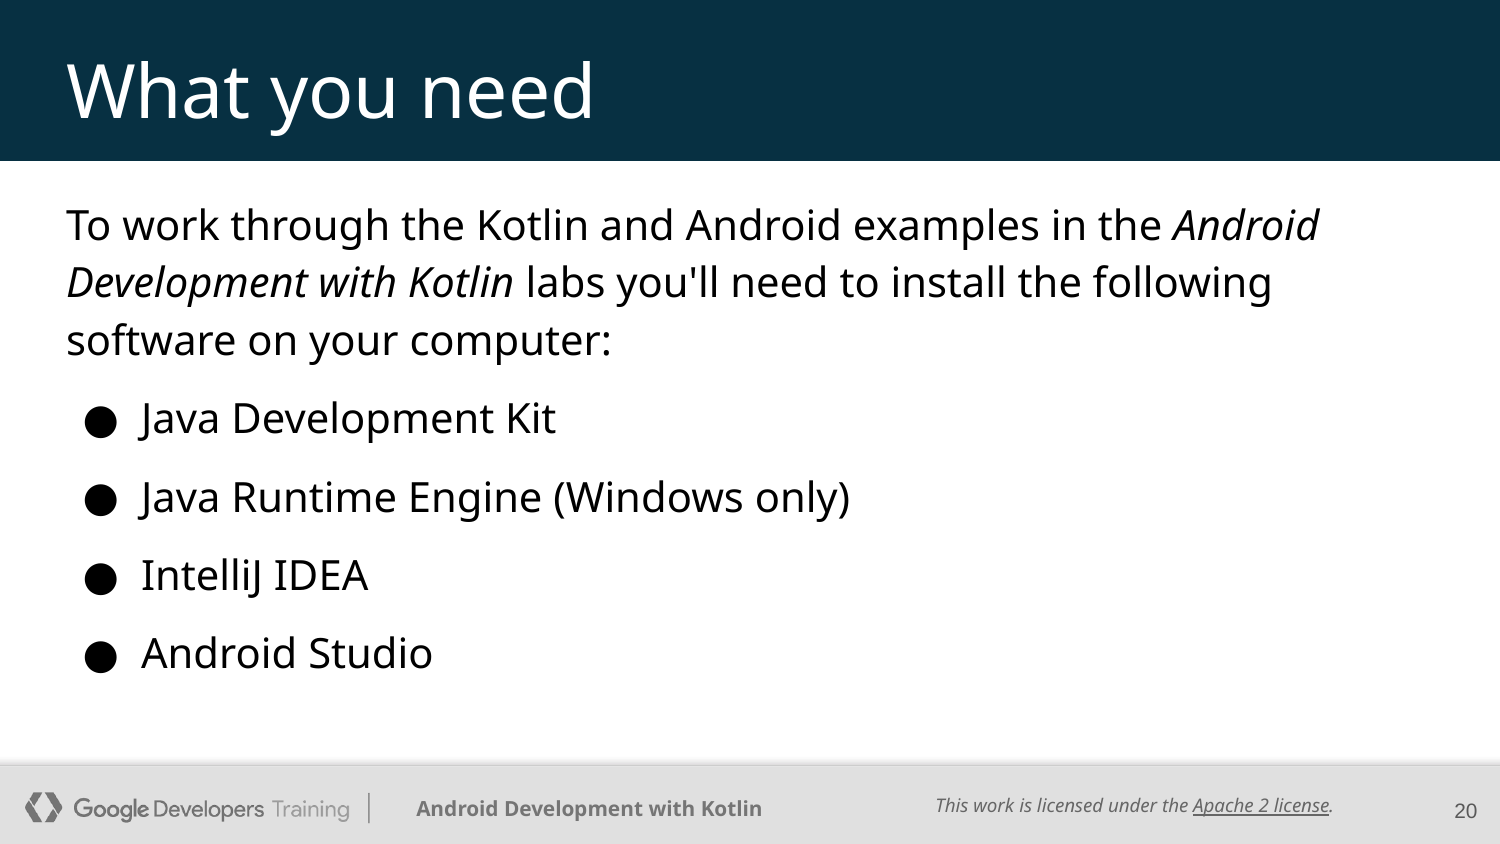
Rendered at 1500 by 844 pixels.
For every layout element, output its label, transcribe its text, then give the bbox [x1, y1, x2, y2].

title What you need [51, 28, 1472, 122]
slide_number ‹#› [1402, 777, 1493, 842]
picture [0, 161, 1500, 844]
list To work through the Kotlin and Android examples in the Android Development with Kotlin labs you'll need to install the following software on your computer: Java Development Kit Java Runtime Engine (Windows only) IntelliJ IDEA Android Studio [51, 176, 1429, 617]
